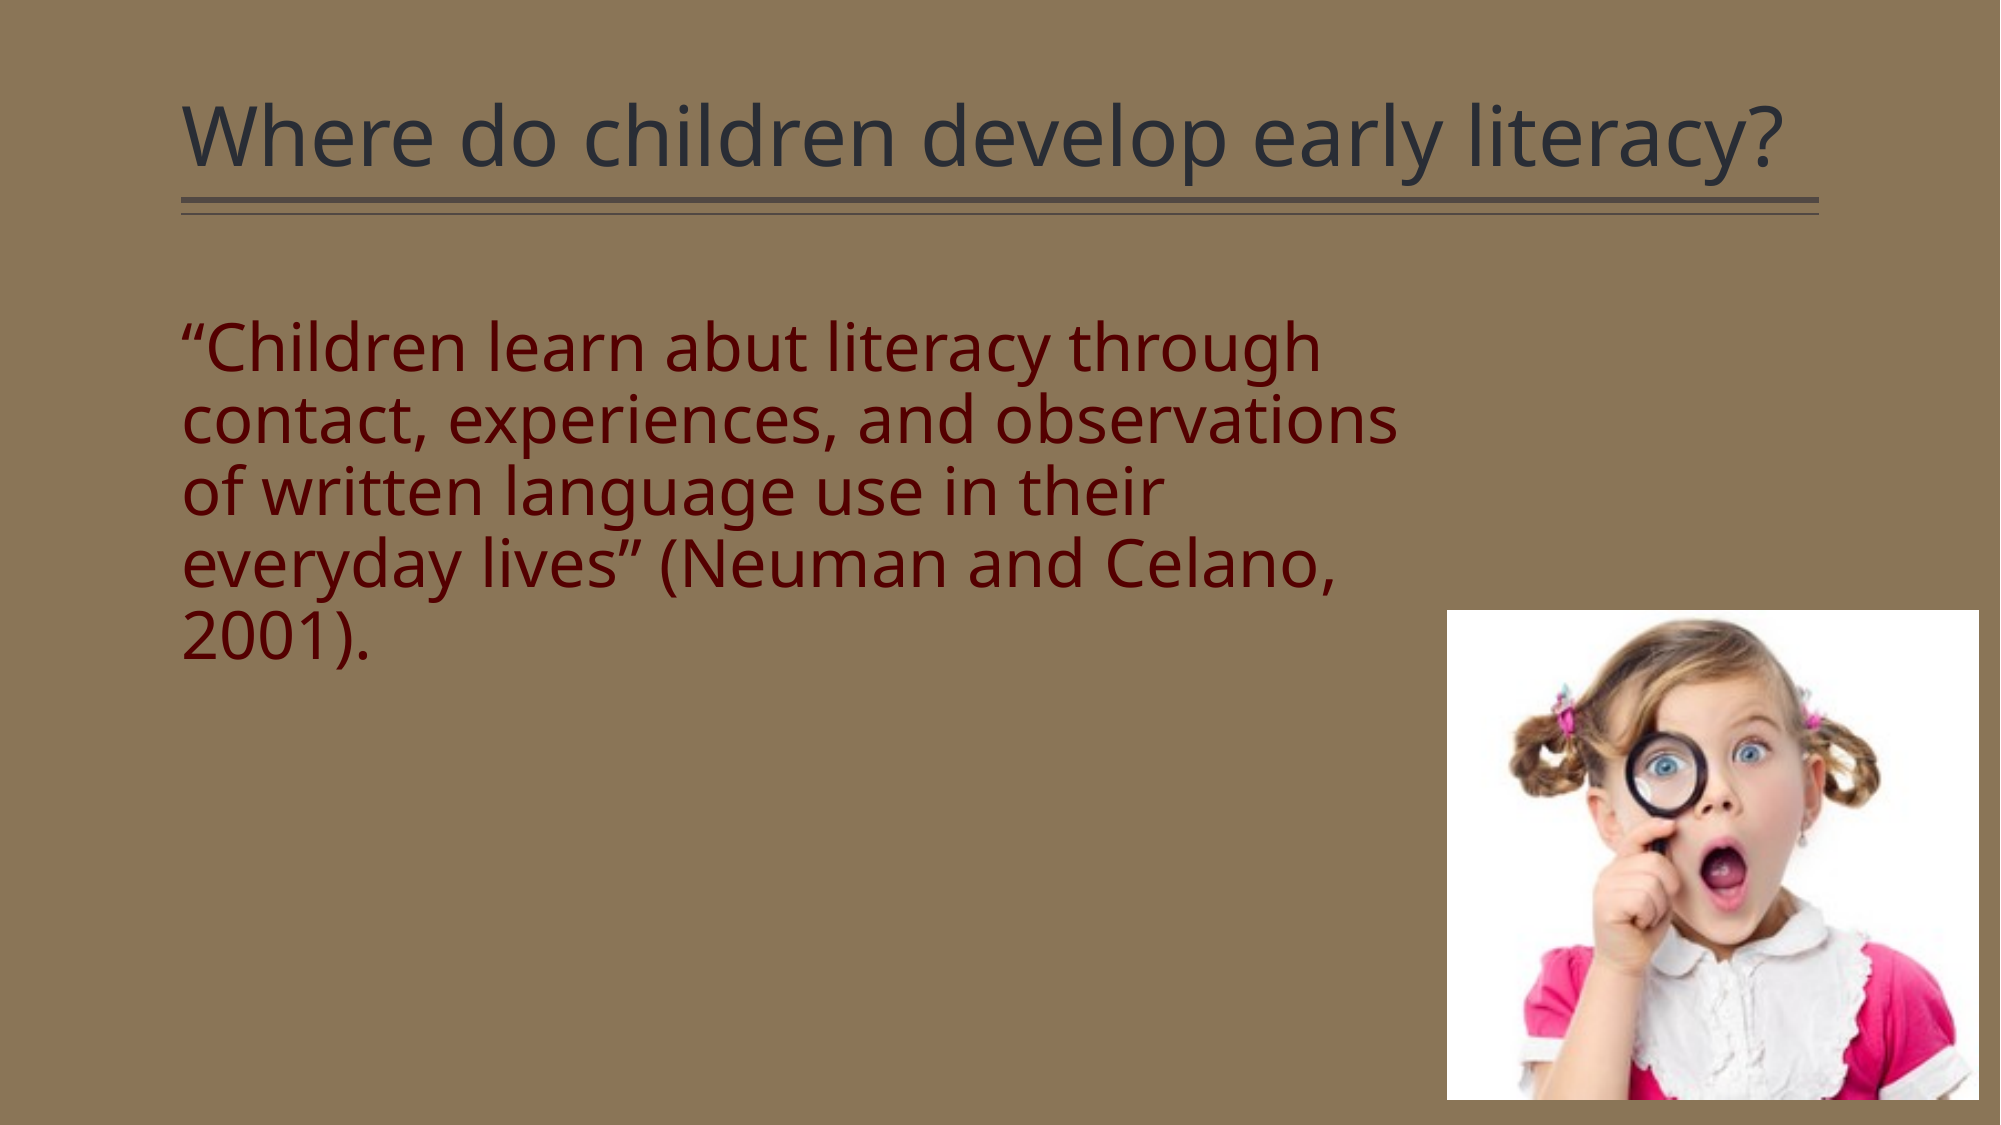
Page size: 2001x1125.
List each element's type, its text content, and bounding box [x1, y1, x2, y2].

title Where do children develop early literacy? [181, 12, 1819, 193]
picture [1447, 610, 1979, 1100]
list “Children learn abut literacy through contact, experiences, and observations of written language use in their everyday lives” (Neuman and Celano, 2001). [181, 305, 1427, 717]
